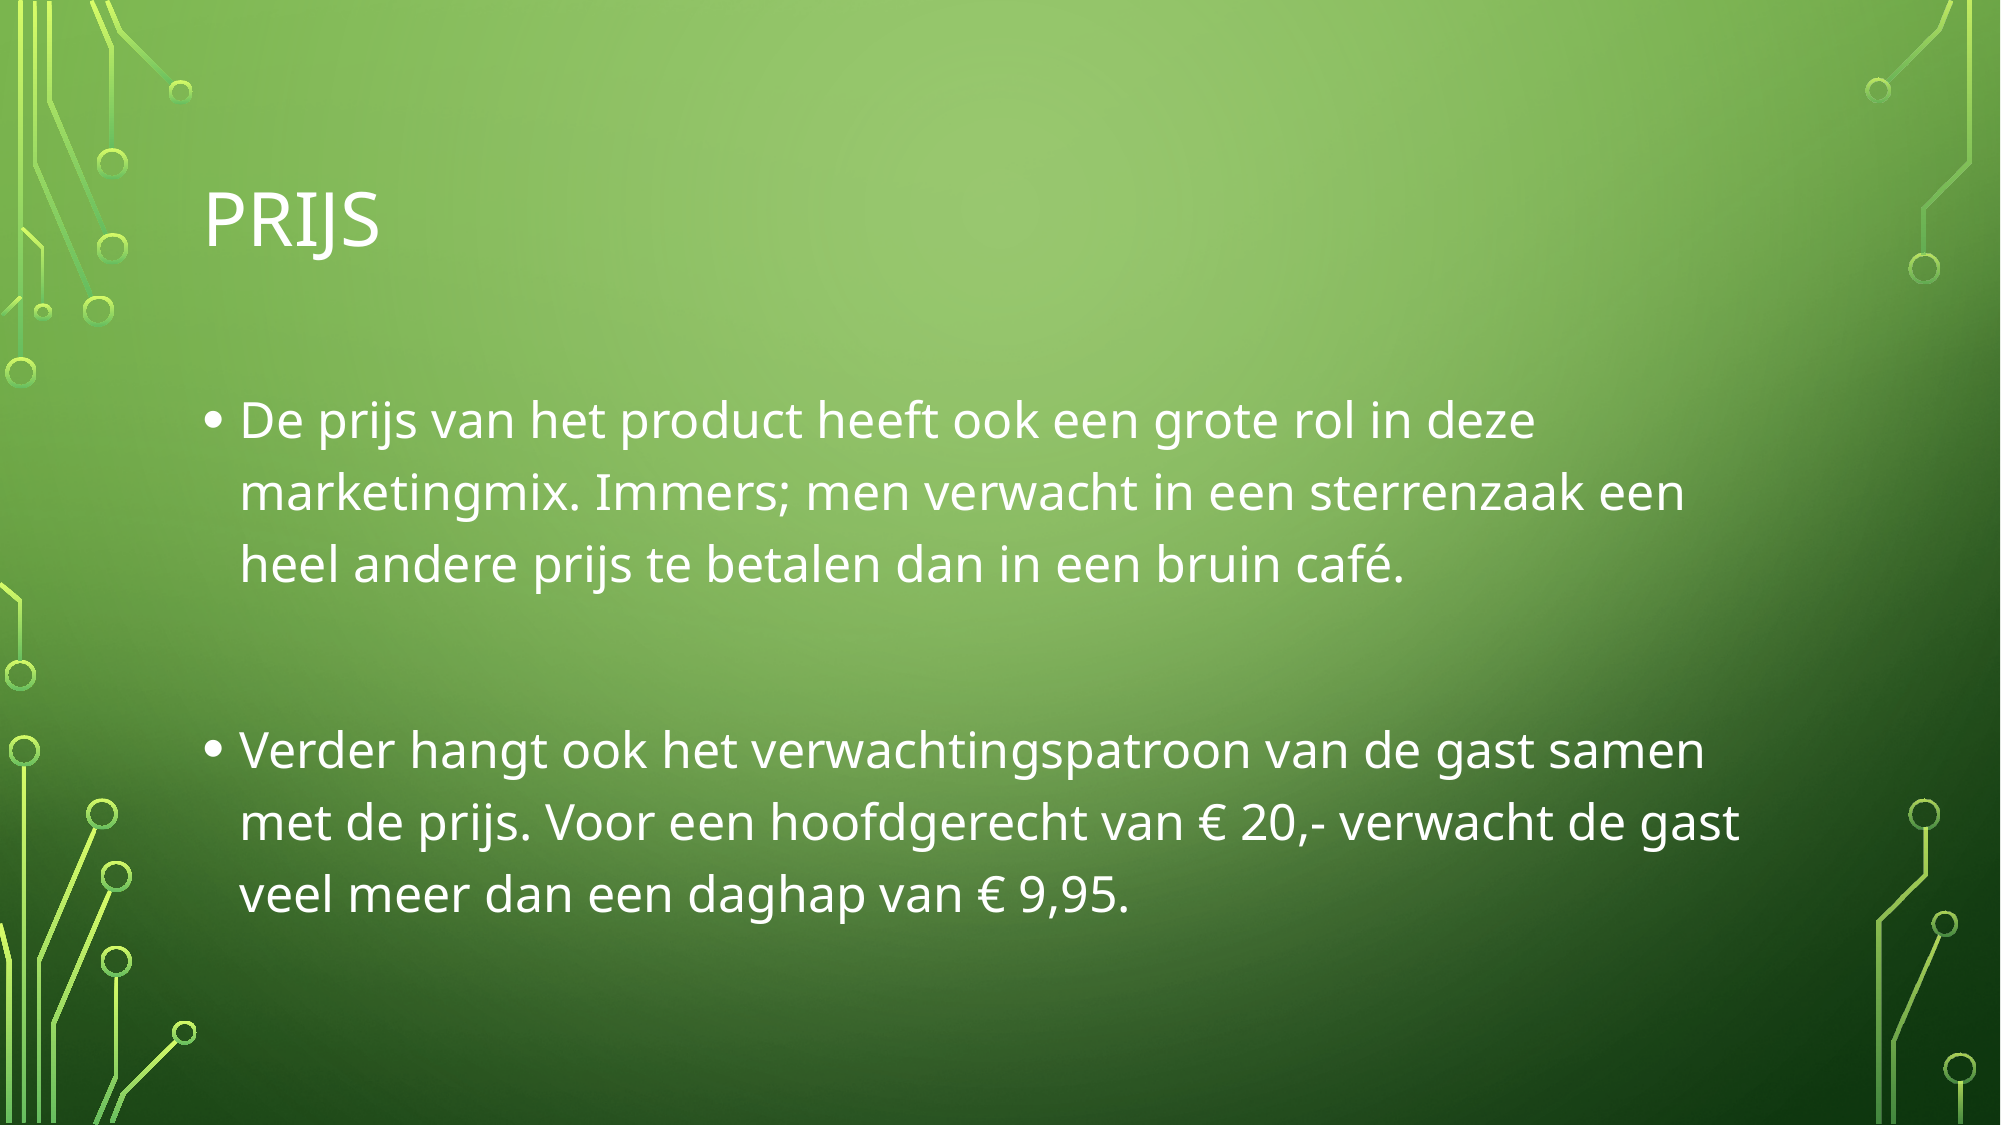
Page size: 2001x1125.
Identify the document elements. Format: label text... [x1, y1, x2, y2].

title Prijs [187, 101, 1813, 344]
list De prijs van het product heeft ook een grote rol in deze marketingmix. Immers; men verwacht in een sterrenzaak een heel andere prijs te betalen dan in een bruin café. Verder hangt ook het verwachtingspatroon van de gast samen met de prijs. Voor een hoofdgerecht van € 20,- verwacht de gast veel meer dan een daghap van € 9,95. [187, 369, 1813, 950]
